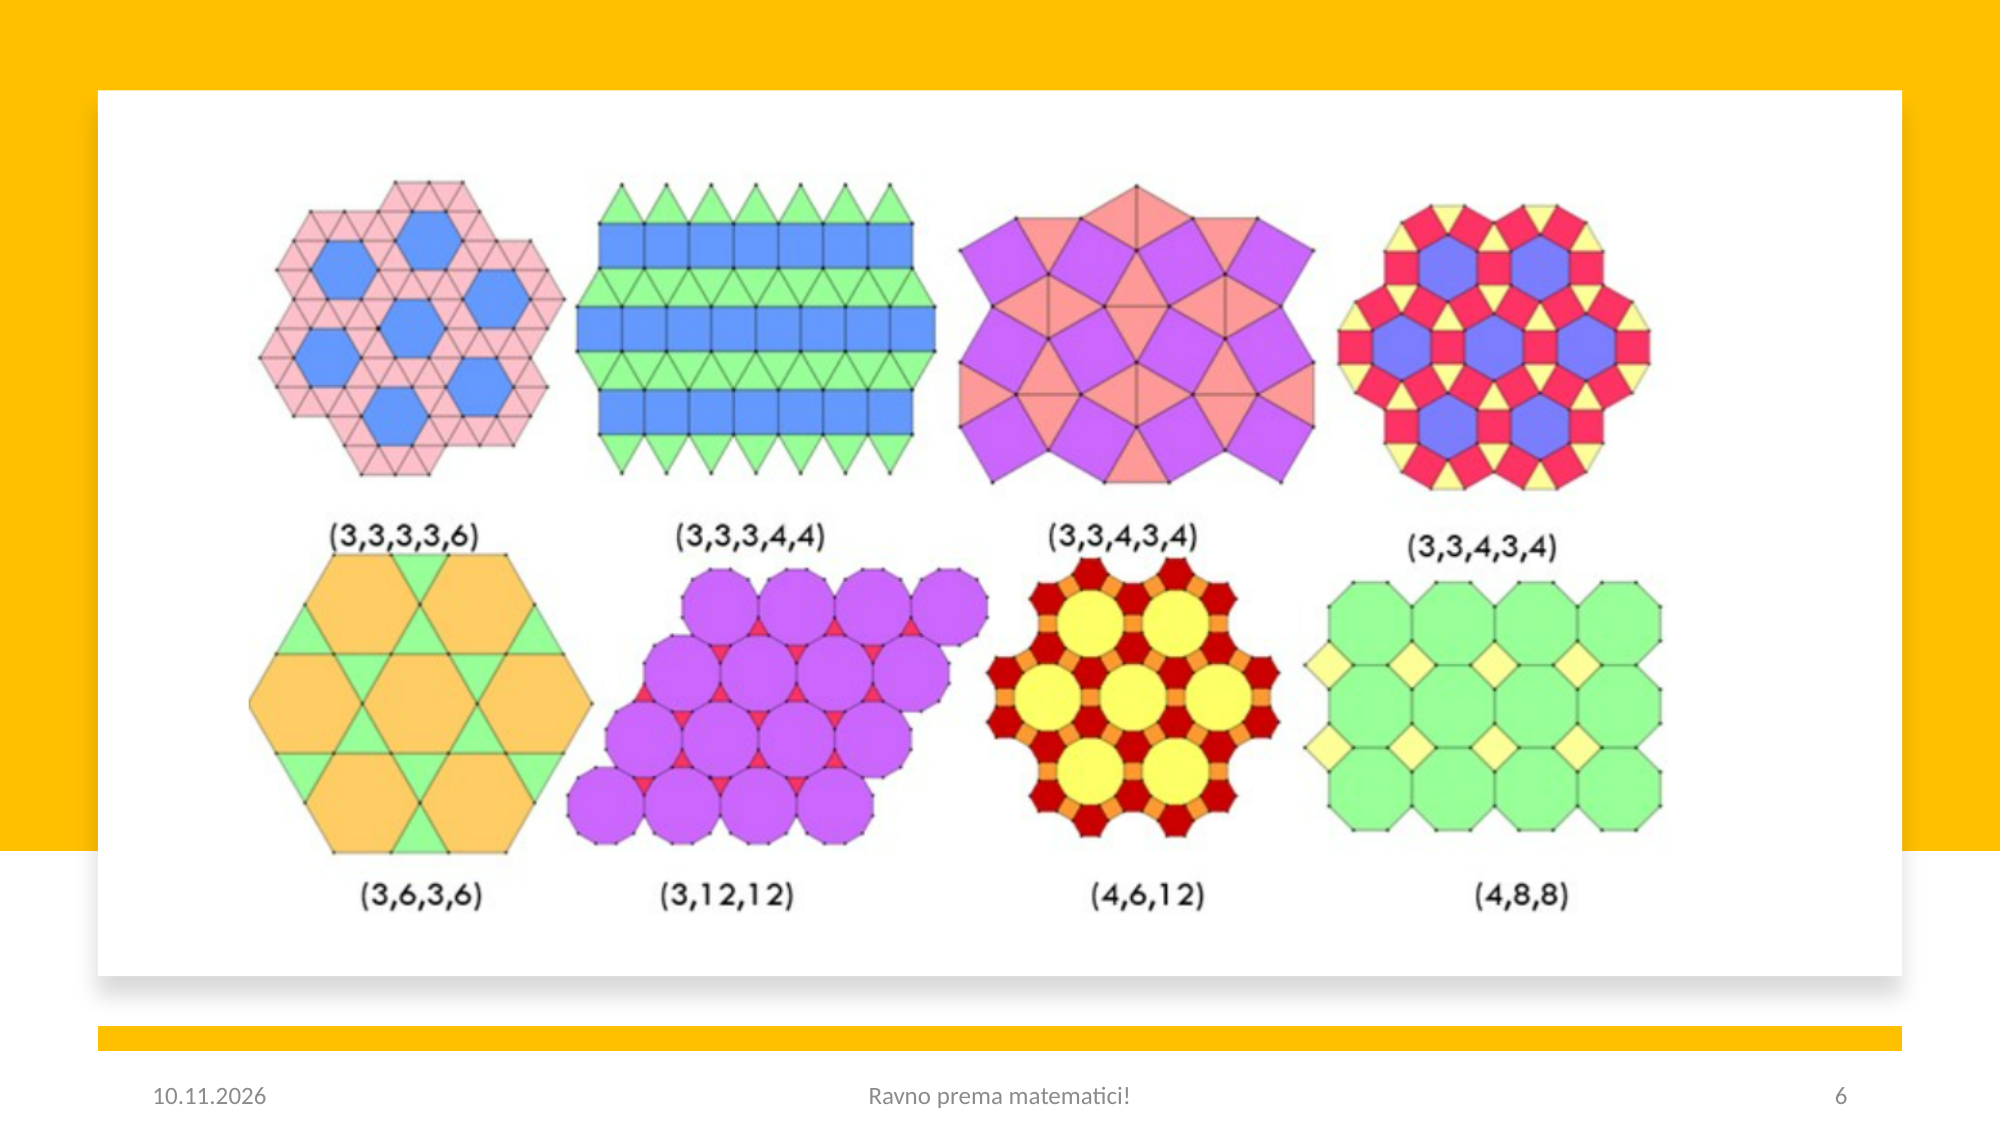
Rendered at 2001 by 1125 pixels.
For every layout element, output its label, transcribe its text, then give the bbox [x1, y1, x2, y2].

text_box [0, 852, 2000, 1125]
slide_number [137, 1065, 588, 1125]
text_box [97, 89, 1903, 977]
footer Ravno prema matematici! [662, 1065, 1338, 1125]
slide_number 6 [1412, 1065, 1863, 1125]
picture [137, 123, 1863, 944]
text_box [0, 0, 2000, 852]
